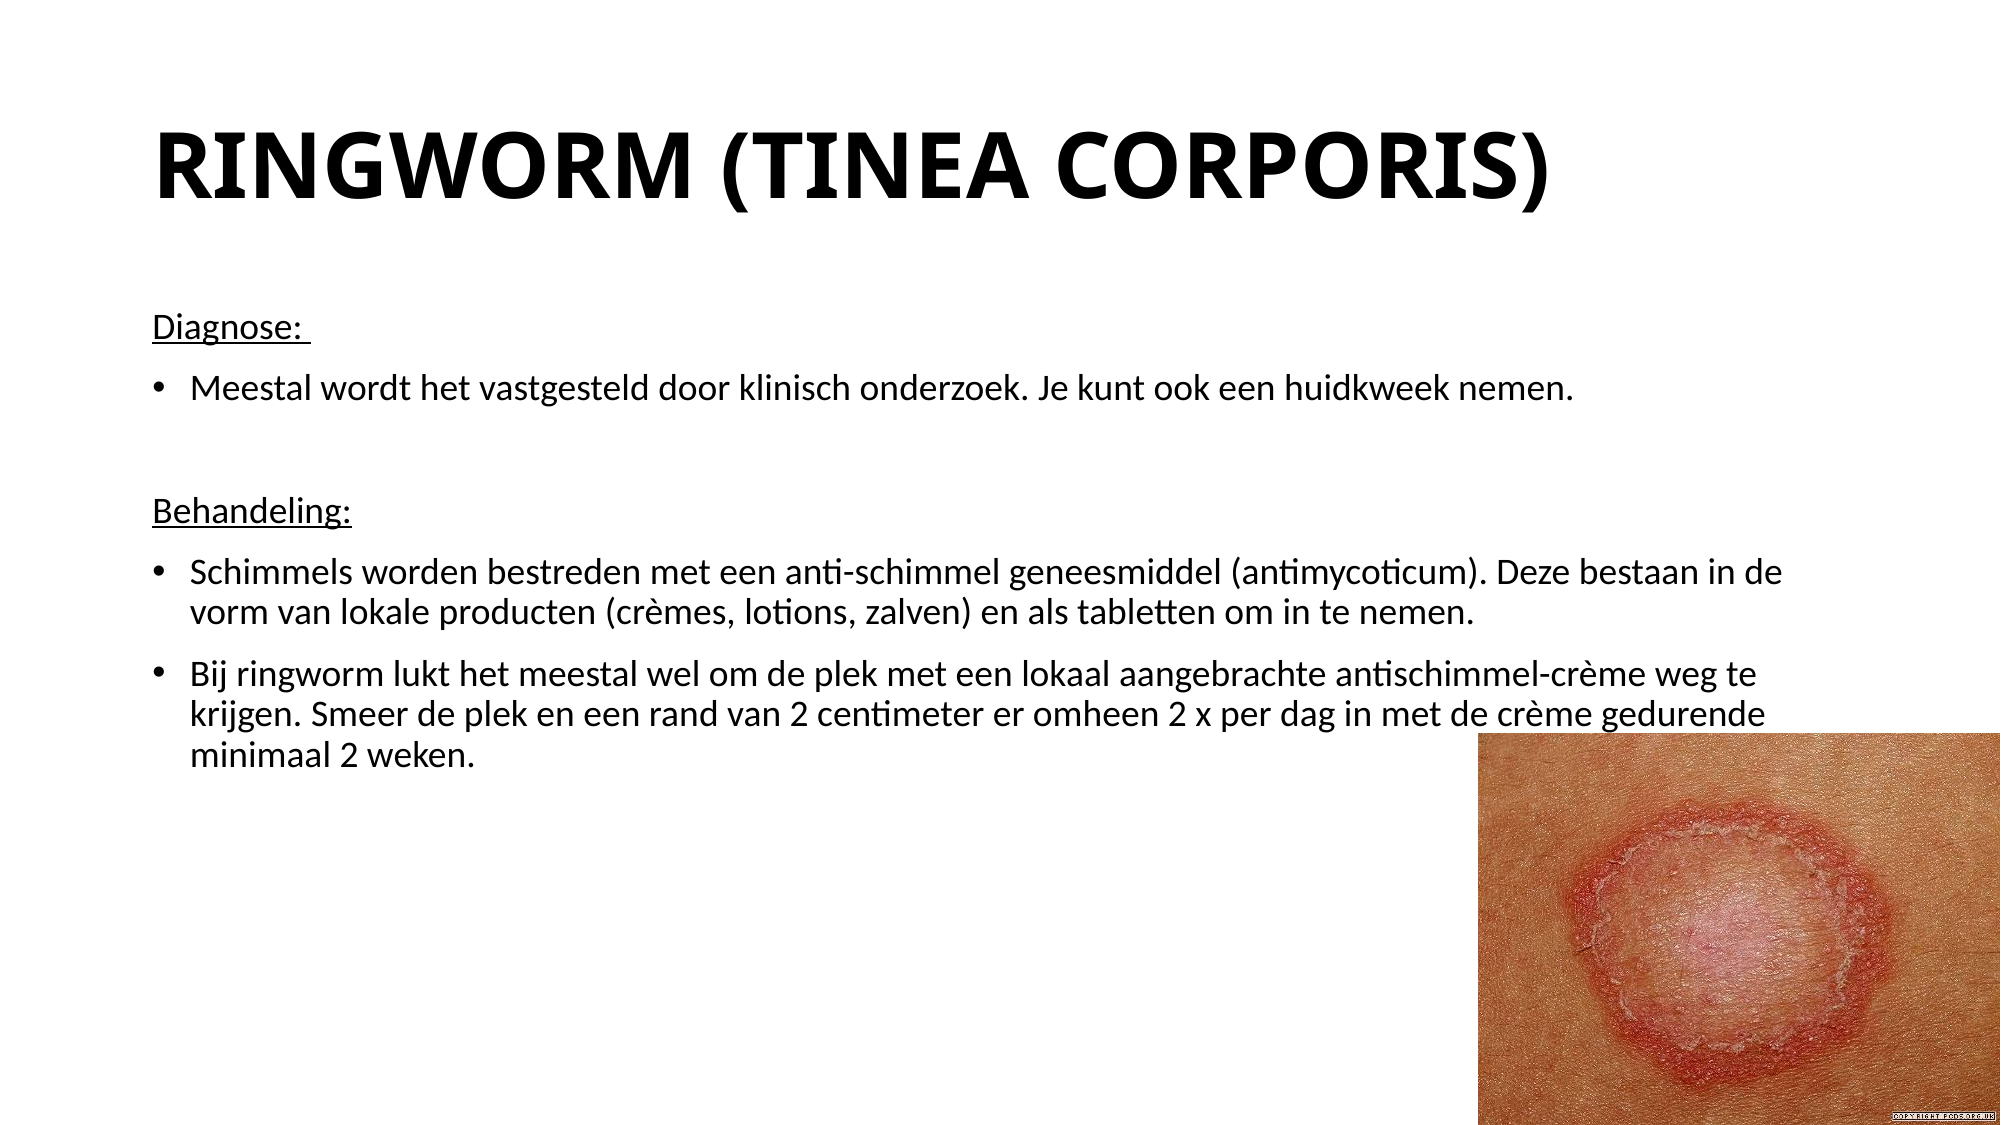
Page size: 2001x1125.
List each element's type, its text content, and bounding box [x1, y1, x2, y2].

title RINGWORM (TINEA CORPORIS) [137, 59, 1863, 278]
picture [1478, 733, 2000, 1125]
list Diagnose: Meestal wordt het vastgesteld door klinisch onderzoek. Je kunt ook een huidkweek nemen. Behandeling: Schimmels worden bestreden met een anti-schimmel geneesmiddel (antimycoticum). Deze bestaan in de vorm van lokale producten (crèmes, lotions, zalven) en als tabletten om in te nemen. Bij ringworm lukt het meestal wel om de plek met een lokaal aangebrachte antischimmel-crème weg te krijgen. Smeer de plek en een rand van 2 centimeter er omheen 2 x per dag in met de crème gedurende minimaal 2 weken. [137, 299, 1863, 1014]
